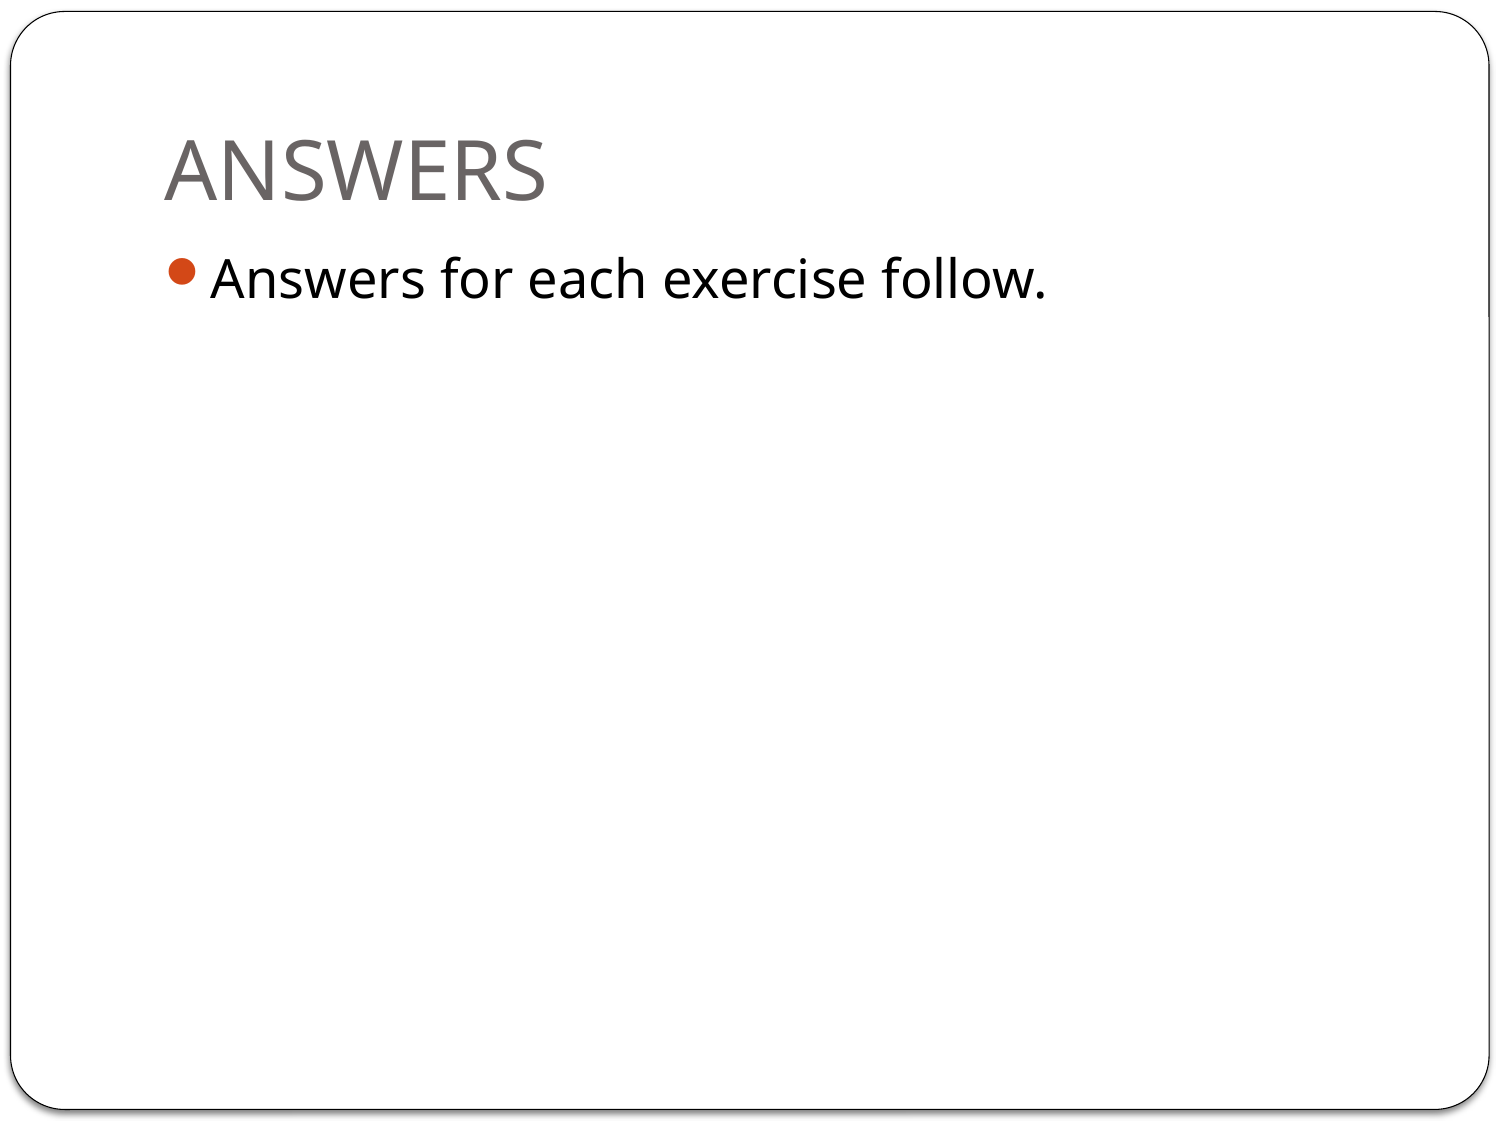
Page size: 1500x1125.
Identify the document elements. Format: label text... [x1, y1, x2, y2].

title ANSWERS [150, 45, 1425, 233]
list Answers for each exercise follow. [150, 237, 1425, 988]
